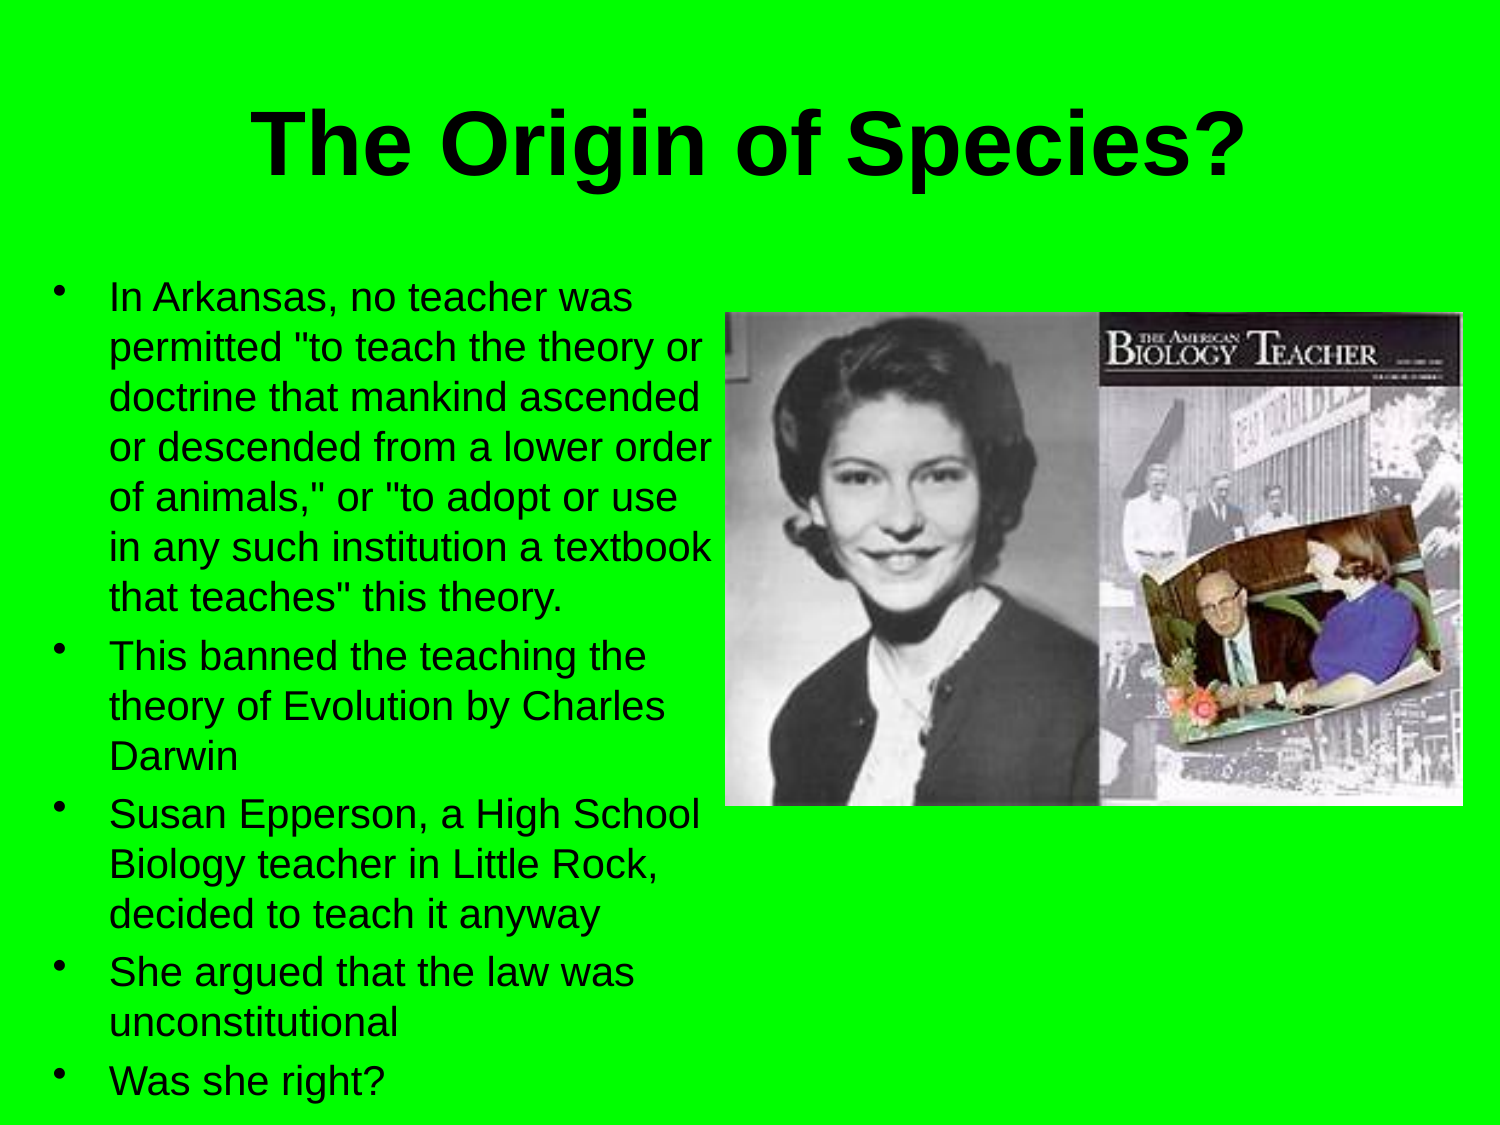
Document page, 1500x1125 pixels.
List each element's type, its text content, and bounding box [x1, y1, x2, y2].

list In Arkansas, no teacher was permitted "to teach the theory or doctrine that mankind ascended or descended from a lower order of animals," or "to adopt or use in any such institution a textbook that teaches" this theory. This banned the teaching the theory of Evolution by Charles Darwin Susan Epperson, a High School Biology teacher in Little Rock, decided to teach it anyway She argued that the law was unconstitutional Was she right? [37, 262, 738, 1075]
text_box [724, 312, 1463, 807]
title The Origin of Species? [75, 45, 1425, 233]
